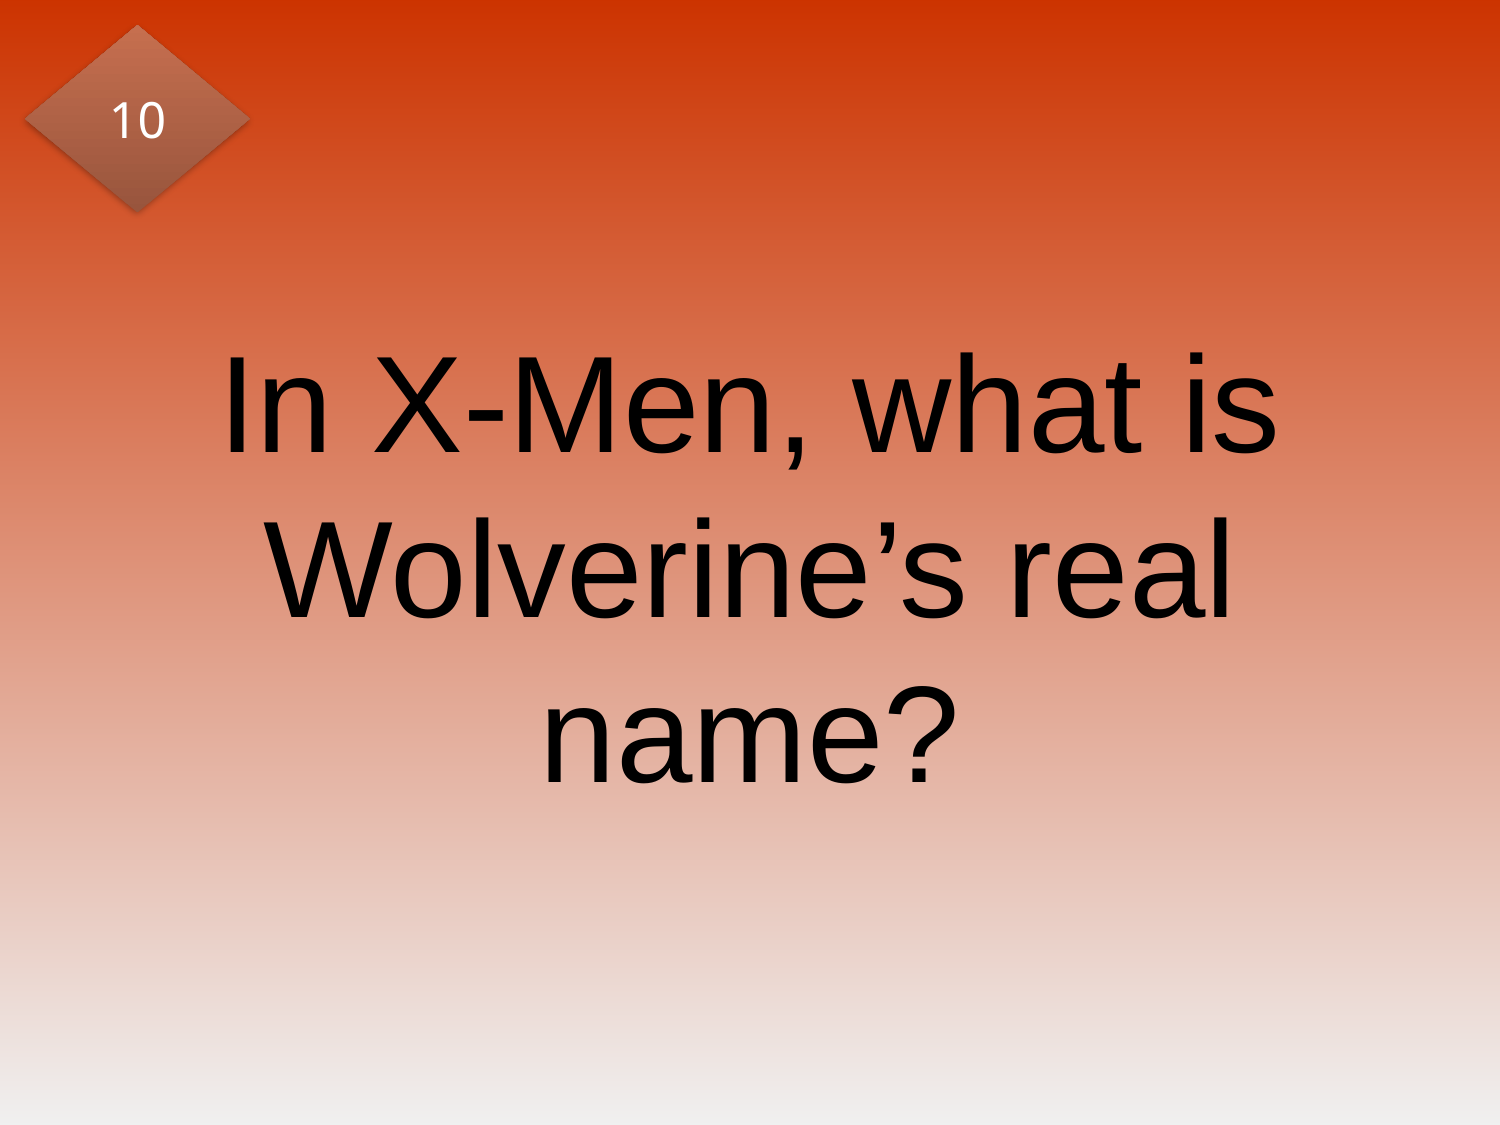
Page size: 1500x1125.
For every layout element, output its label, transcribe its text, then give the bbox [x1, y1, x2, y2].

title In X-Men, what is Wolverine’s real name? [137, 99, 1363, 1026]
text_box 10 [24, 24, 250, 213]
